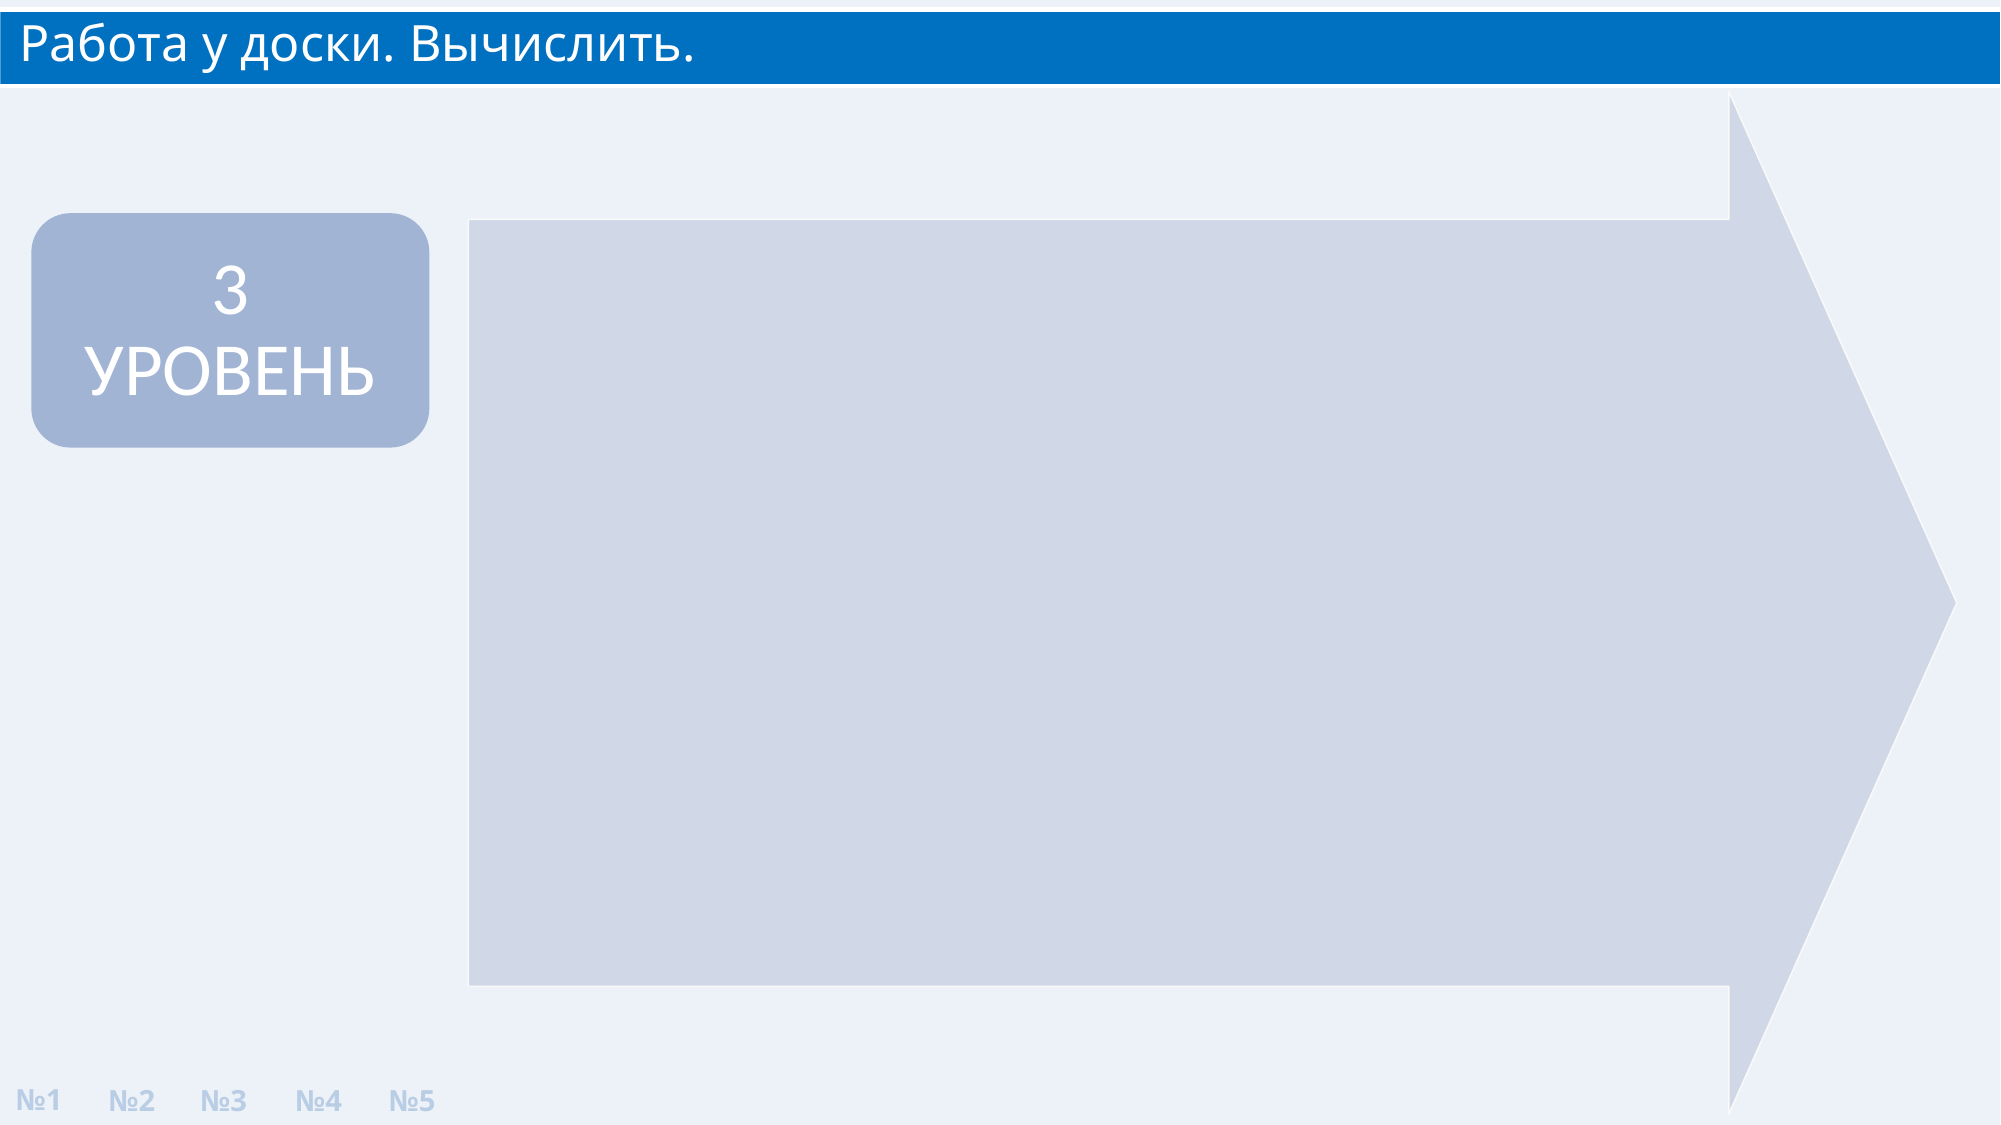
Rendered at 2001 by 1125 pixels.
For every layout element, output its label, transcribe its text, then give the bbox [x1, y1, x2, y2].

text_box №3 [185, 1075, 280, 1125]
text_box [0, 9, 2000, 87]
text_box №2 [93, 1074, 196, 1125]
text_box №5 [374, 1074, 470, 1125]
text_box №1 [1, 1073, 102, 1124]
title Работа у доски. Вычислить. [4, 0, 2000, 6]
text_box №4 [280, 1074, 373, 1125]
text_box 3 УРОВЕНЬ [31, 213, 430, 448]
